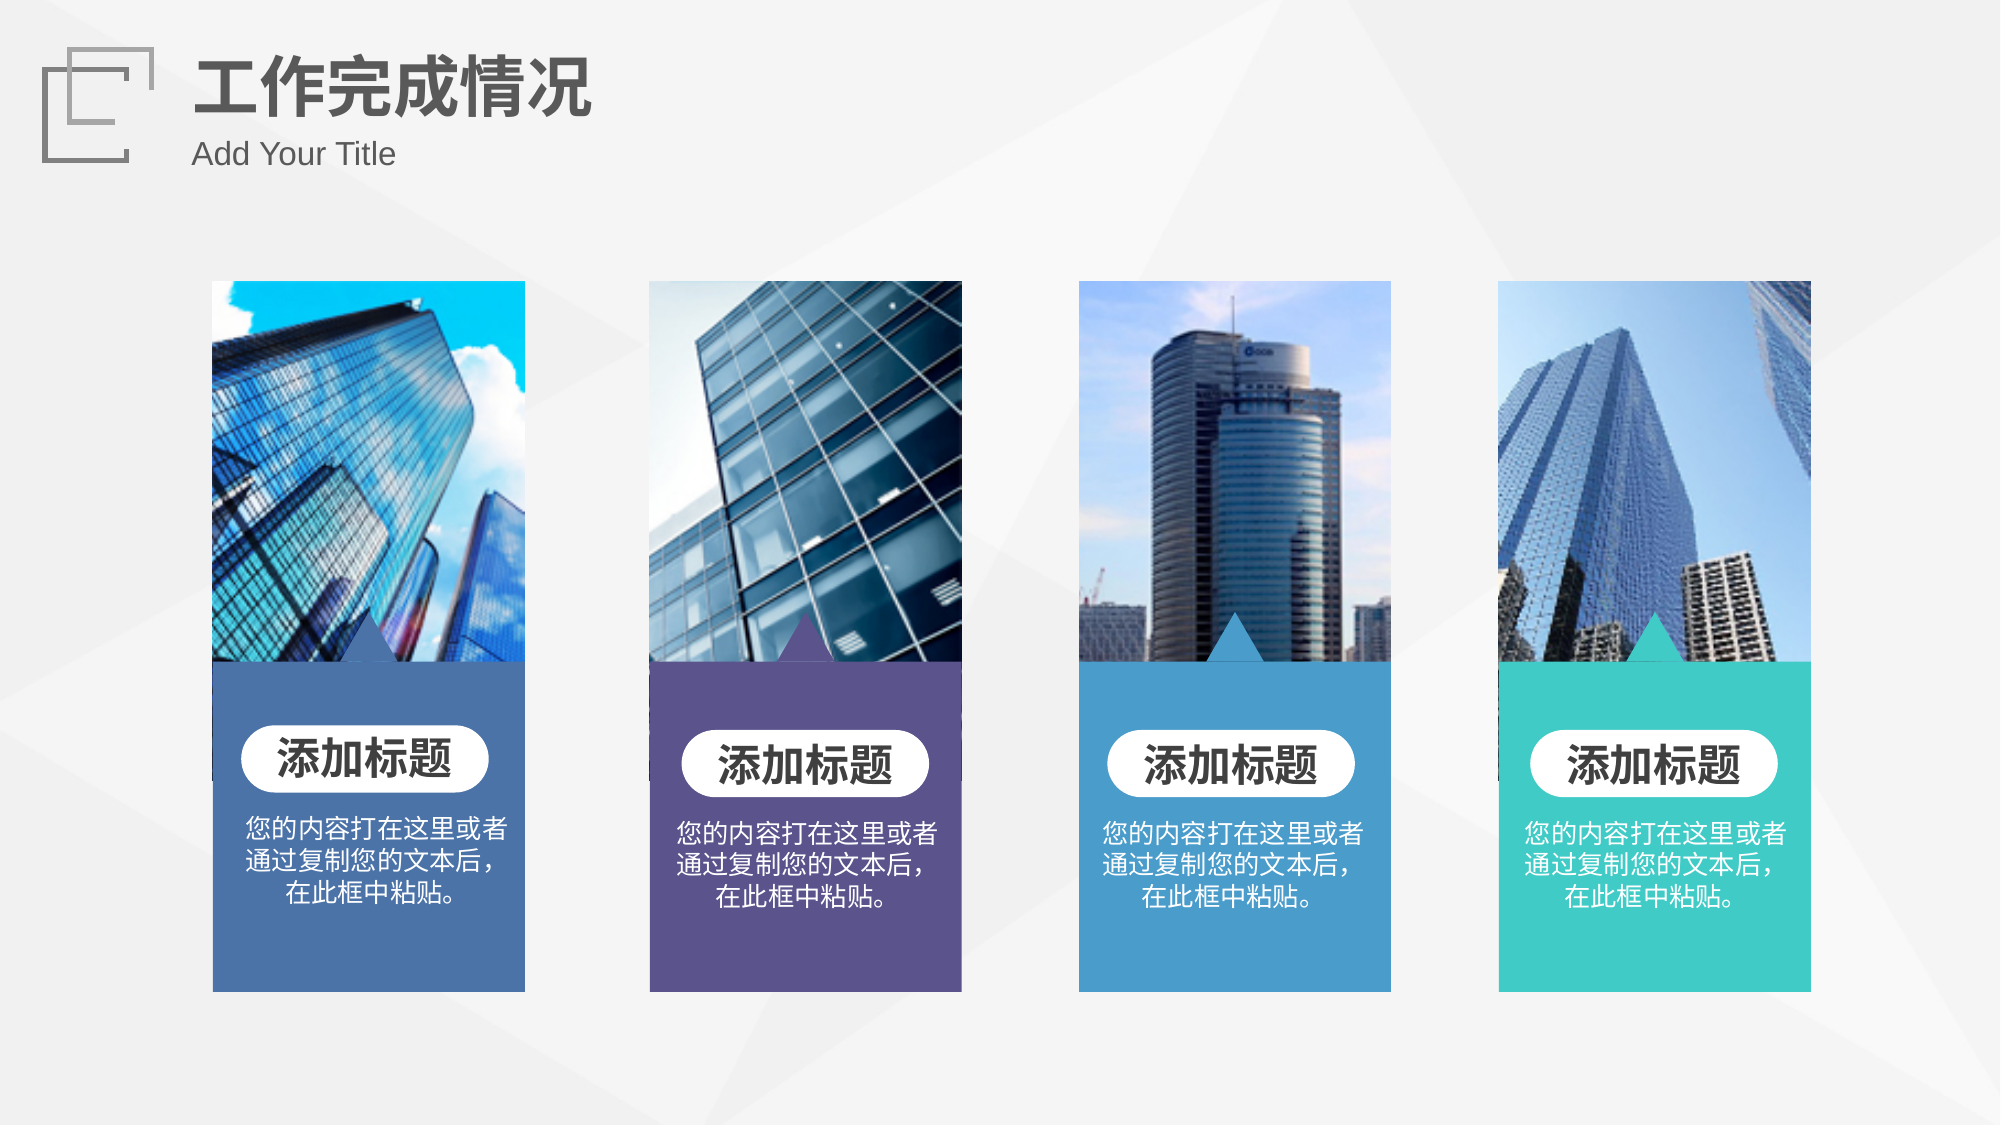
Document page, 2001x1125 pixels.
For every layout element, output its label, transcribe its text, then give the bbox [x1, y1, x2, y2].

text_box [1079, 611, 1392, 992]
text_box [1498, 611, 1811, 992]
picture [0, 0, 2001, 1125]
text_box Add Your Title [176, 124, 555, 180]
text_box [212, 611, 525, 992]
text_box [1530, 729, 1778, 799]
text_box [241, 723, 489, 793]
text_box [681, 729, 930, 799]
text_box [1107, 729, 1355, 799]
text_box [649, 611, 962, 992]
text_box 工作完成情况 [177, 36, 609, 132]
text_box [69, 48, 152, 123]
text_box [44, 68, 127, 162]
